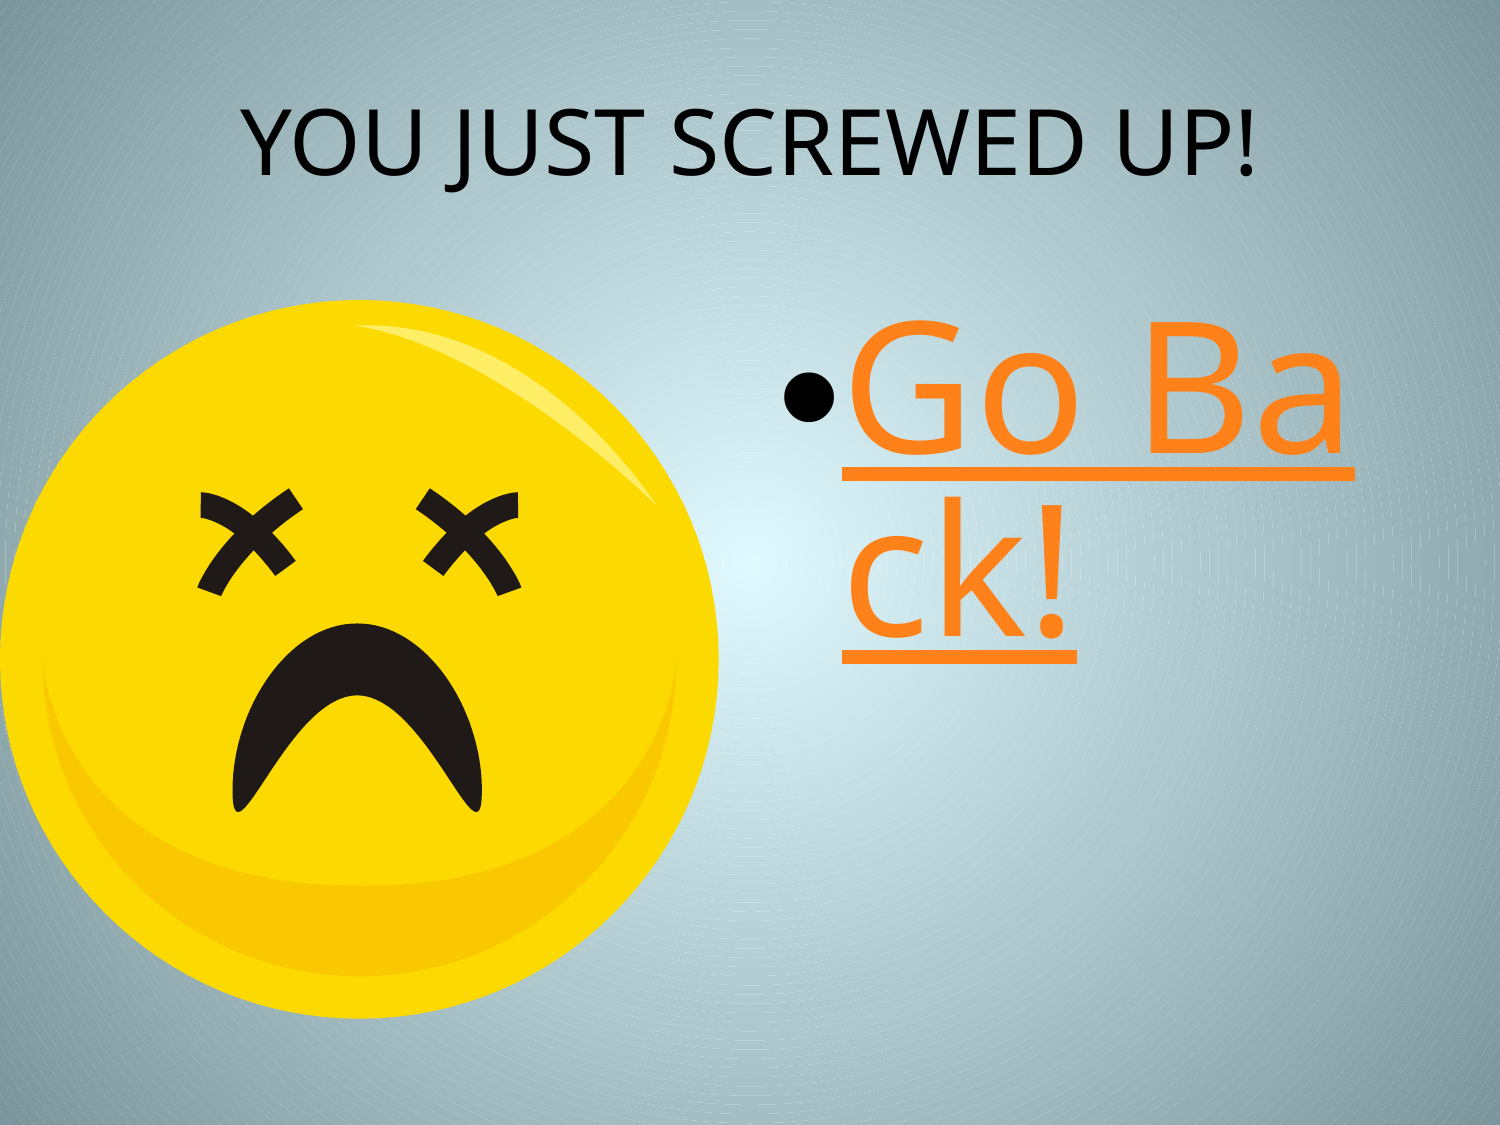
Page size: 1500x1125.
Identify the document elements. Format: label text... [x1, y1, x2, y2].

title YOU JUST SCREWED UP! [75, 45, 1425, 233]
list Go Back! [762, 262, 1425, 1005]
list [0, 299, 719, 1019]
